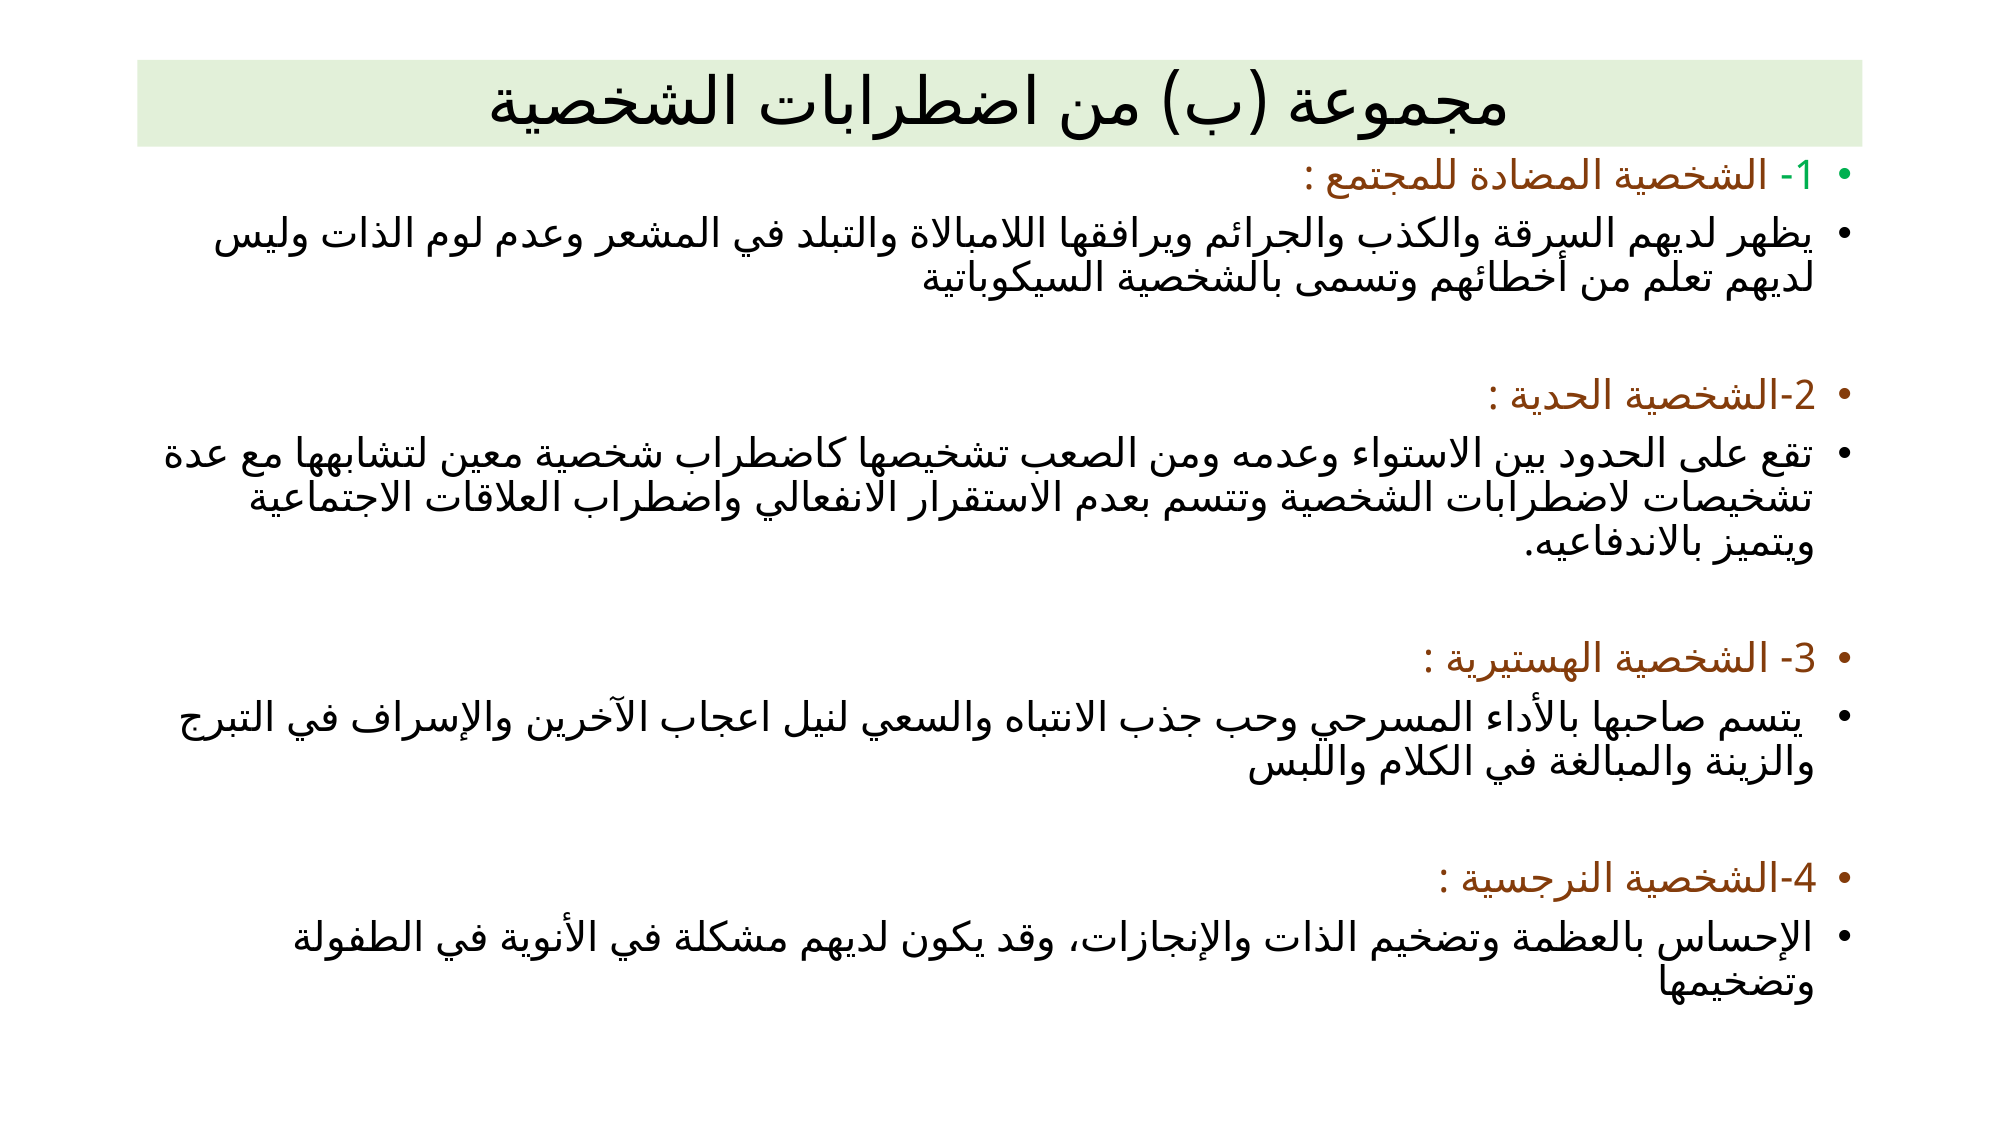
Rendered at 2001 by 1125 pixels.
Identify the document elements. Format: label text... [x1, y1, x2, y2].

list 1- الشخصية المضادة للمجتمع : يظهر لديهم السرقة والكذب والجرائم ويرافقها اللامبالاة والتبلد في المشعر وعدم لوم الذات وليس لديهم تعلم من أخطائهم وتسمى بالشخصية السيكوباتية 2-الشخصية الحدية : تقع على الحدود بين الاستواء وعدمه ومن الصعب تشخيصها كاضطراب شخصية معين لتشابهها مع عدة تشخيصات لاضطرابات الشخصية وتتسم بعدم الاستقرار الانفعالي واضطراب العلاقات الاجتماعية ويتميز بالاندفاعيه. 3- الشخصية الهستيرية : يتسم صاحبها بالأداء المسرحي وحب جذب الانتباه والسعي لنيل اعجاب الآخرين والإسراف في التبرج والزينة والمبالغة في الكلام واللبس 4-الشخصية النرجسية : الإحساس بالعظمة وتضخيم الذات والإنجازات، وقد يكون لديهم مشكلة في الأنوية في الطفولة وتضخيمها [137, 146, 1863, 1014]
title مجموعة (ب) من اضطرابات الشخصية [137, 59, 1863, 146]
